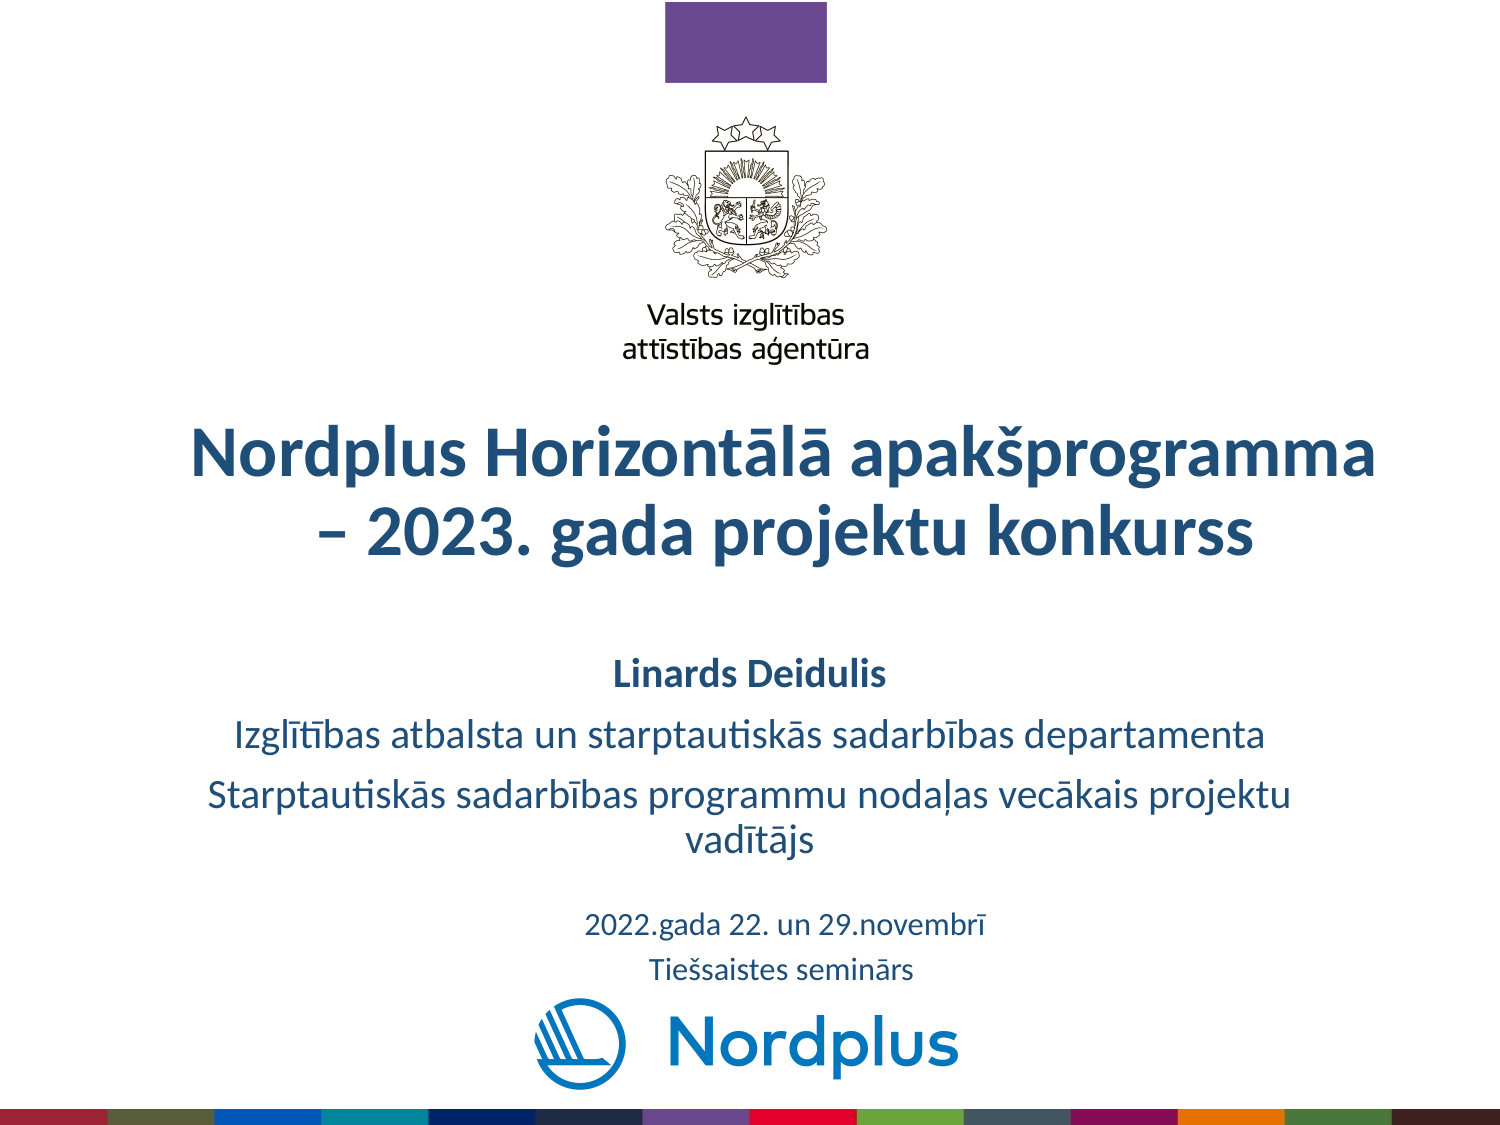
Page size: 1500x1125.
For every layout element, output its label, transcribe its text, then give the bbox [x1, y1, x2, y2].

title Nordplus Horizontālā apakšprogramma – 2023. gada projektu konkurss [175, 456, 1394, 579]
text_box 2022.gada 22. un 29.novembrī Tiešsaistes seminārs [318, 894, 1252, 995]
subtitle Linards Deidulis Izglītības atbalsta un starptautiskās sadarbības departamenta Starptautiskās sadarbības programmu nodaļas vecākais projektu vadītājs [134, 644, 1366, 808]
picture [0, 0, 1500, 1125]
